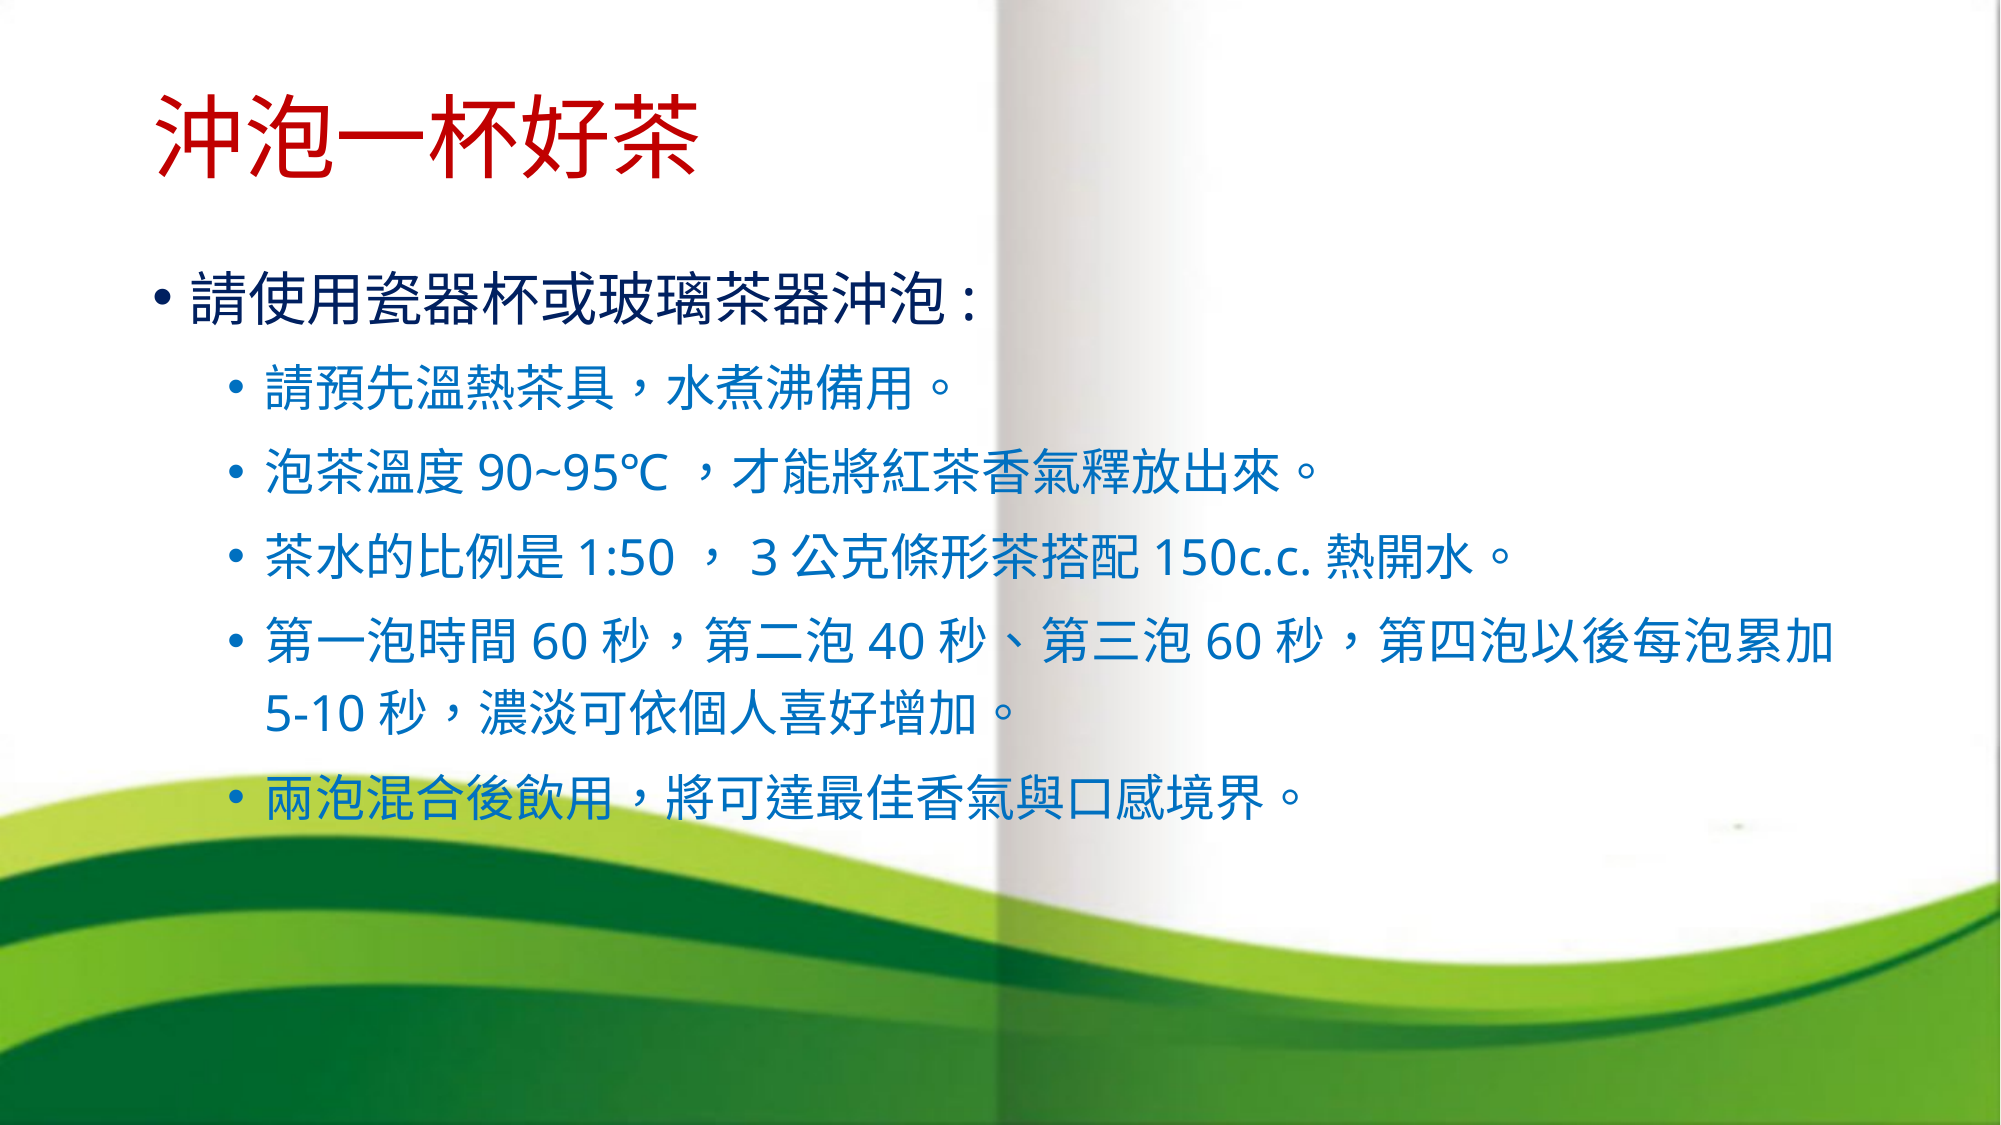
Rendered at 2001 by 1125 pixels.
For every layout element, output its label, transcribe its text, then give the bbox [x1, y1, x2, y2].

picture [0, 0, 2001, 1125]
list 請使用瓷器杯或玻璃茶器沖泡: 請預先溫熱茶具，水煮沸備用。 泡茶溫度90~95℃，才能將紅茶香氣釋放出來。 茶水的比例是1:50，3公克條形茶搭配150c.c.熱開水。 第一泡時間60秒，第二泡40秒、第三泡60秒，第四泡以後每泡累加5-10秒，濃淡可依個人喜好增加。 兩泡混合後飲用，將可達最佳香氣與口感境界。 [137, 240, 1863, 1014]
title 沖泡一杯好茶 [137, 59, 1863, 225]
